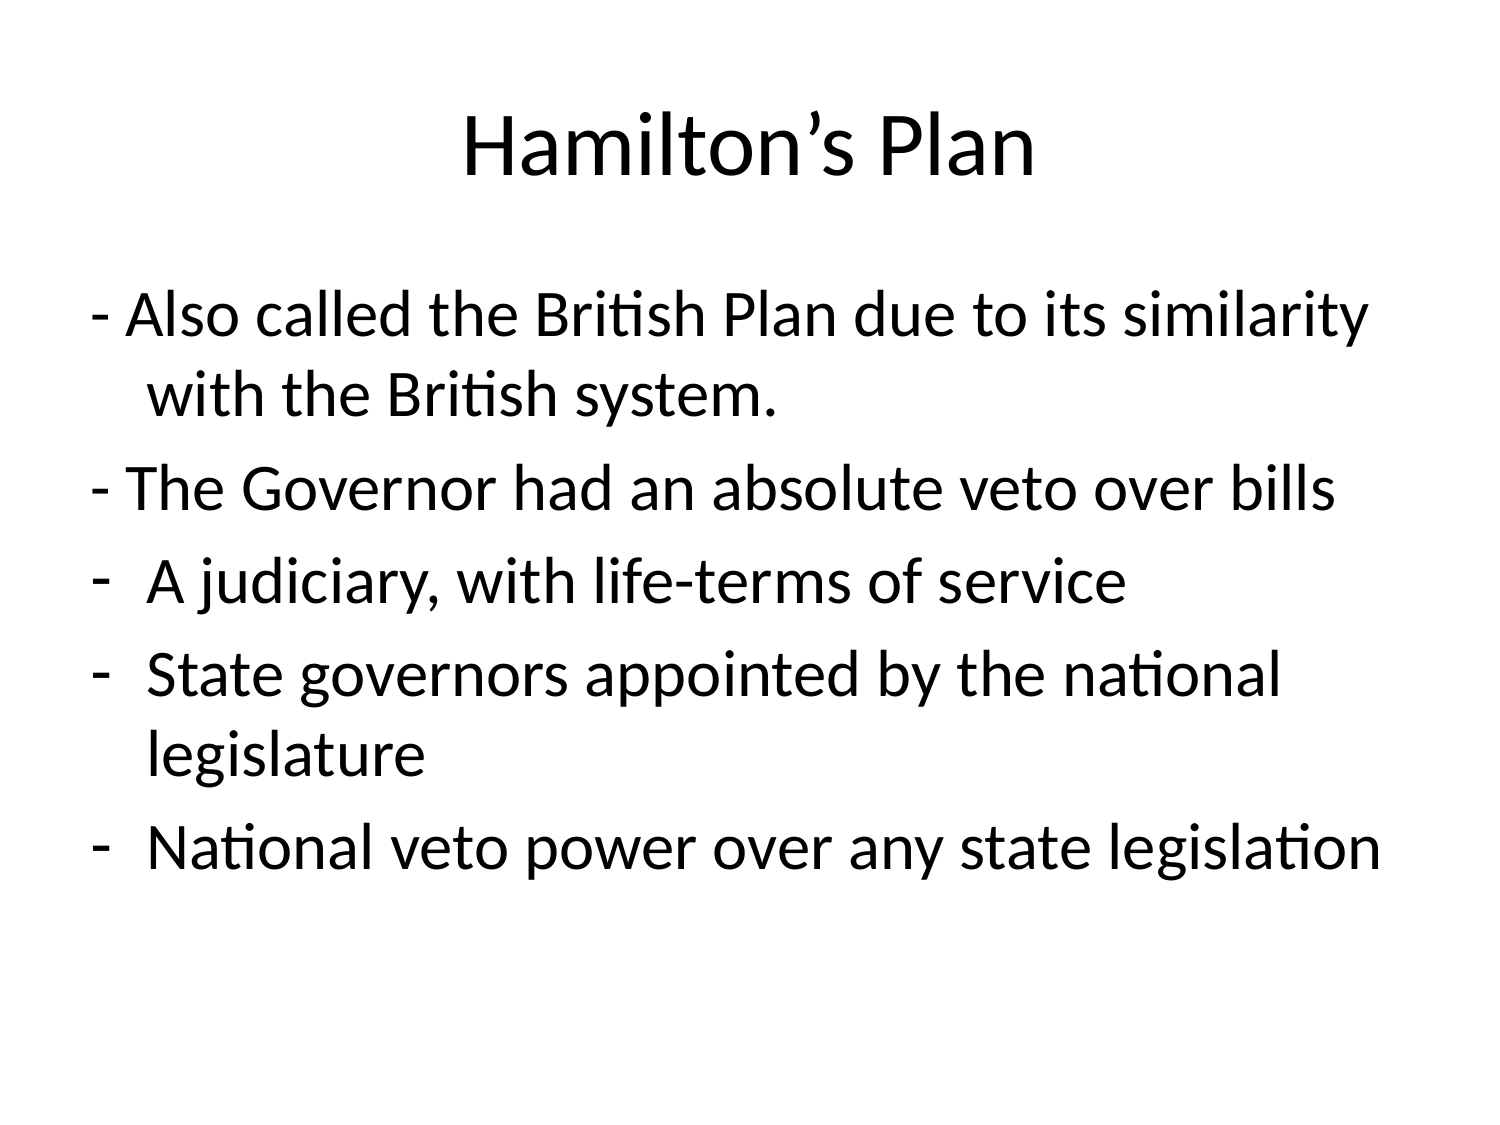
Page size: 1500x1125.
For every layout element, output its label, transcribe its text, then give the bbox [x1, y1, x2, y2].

title Hamilton’s Plan [75, 45, 1425, 233]
list - Also called the British Plan due to its similarity with the British system. - The Governor had an absolute veto over bills A judiciary, with life-terms of service State governors appointed by the national legislature National veto power over any state legislation [75, 262, 1425, 1005]
